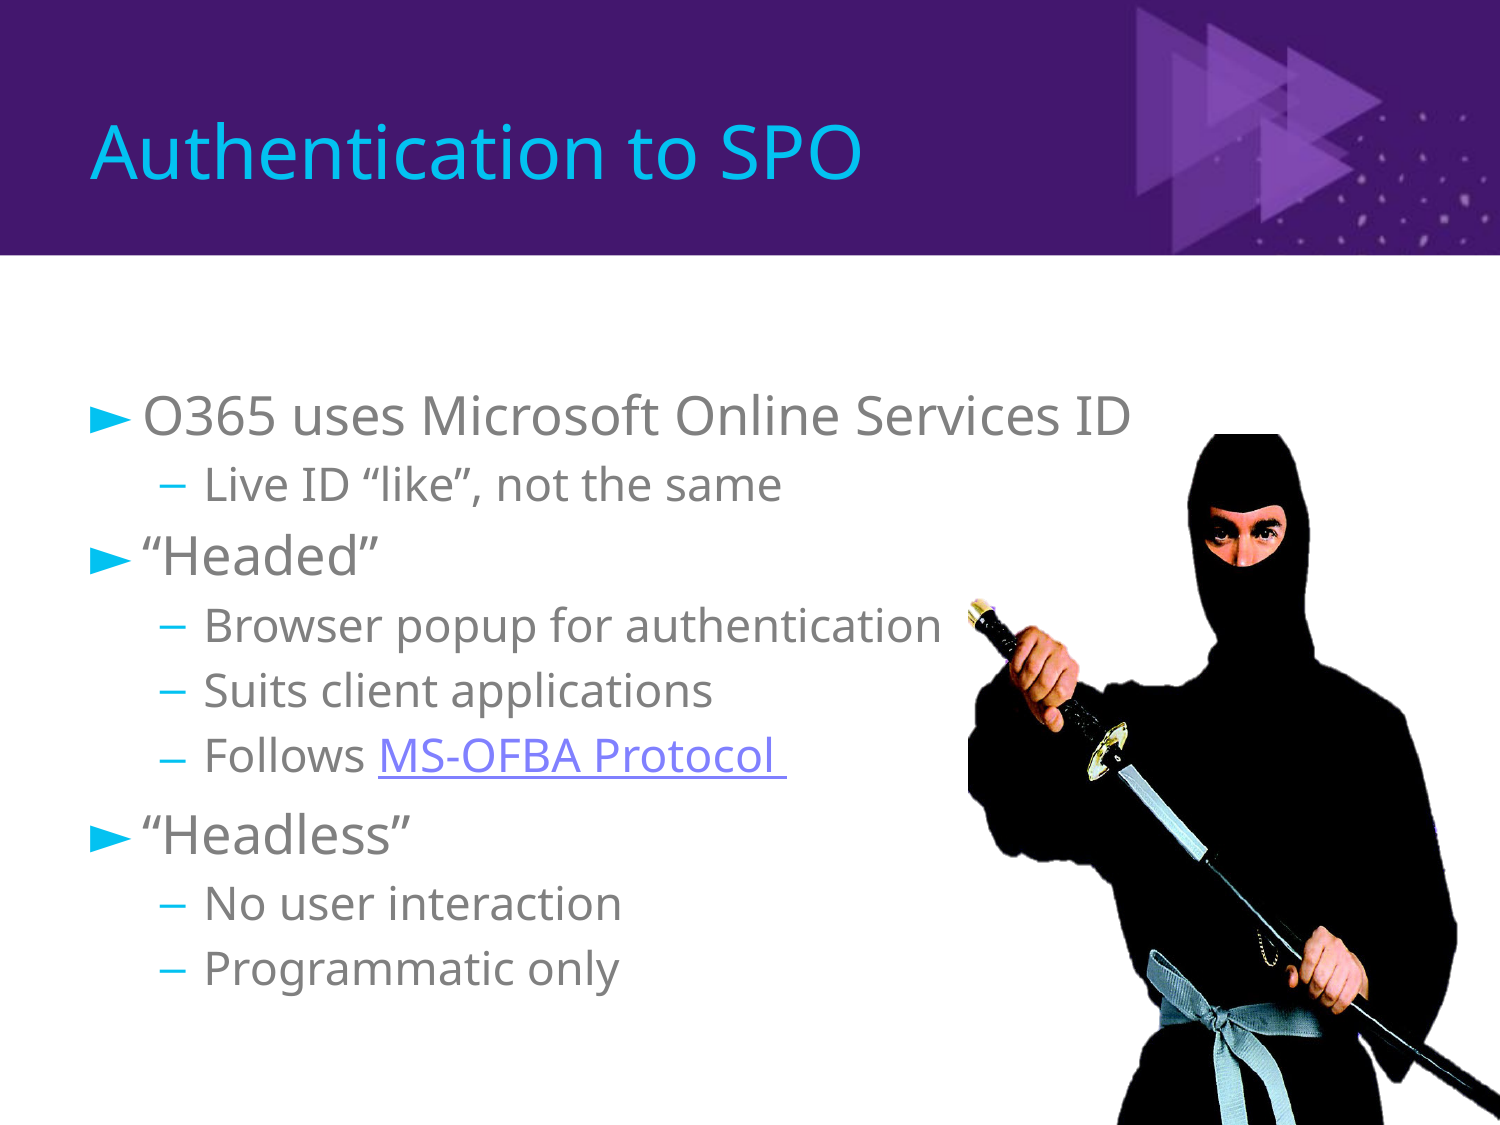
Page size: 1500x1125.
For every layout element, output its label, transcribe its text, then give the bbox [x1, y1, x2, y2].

picture [0, 0, 1500, 255]
picture [968, 433, 1500, 1125]
title Authentication to SPO [75, 56, 1425, 244]
list O365 uses Microsoft Online Services ID Live ID “like”, not the same “Headed” Browser popup for authentication Suits client applications Follows MS-OFBA Protocol “Headless” No user interaction Programmatic only [75, 373, 1425, 1005]
